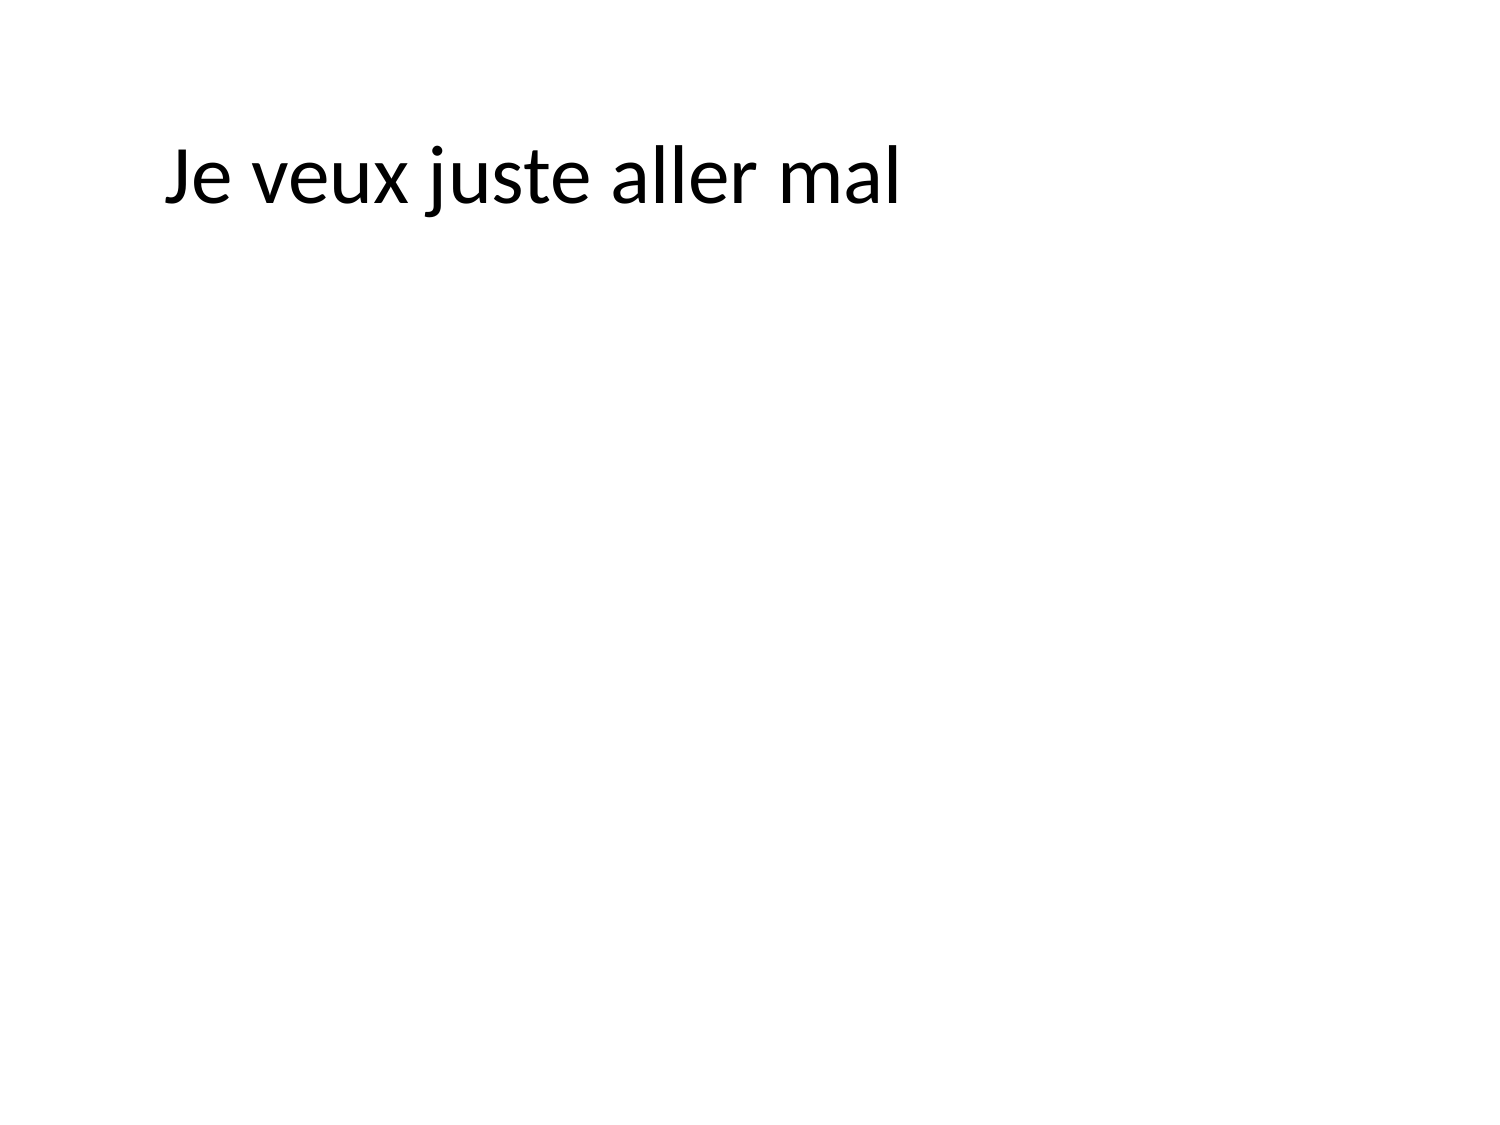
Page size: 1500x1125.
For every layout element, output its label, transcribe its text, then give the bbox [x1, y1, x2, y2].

text_box Je veux juste aller mal [150, 112, 1500, 428]
